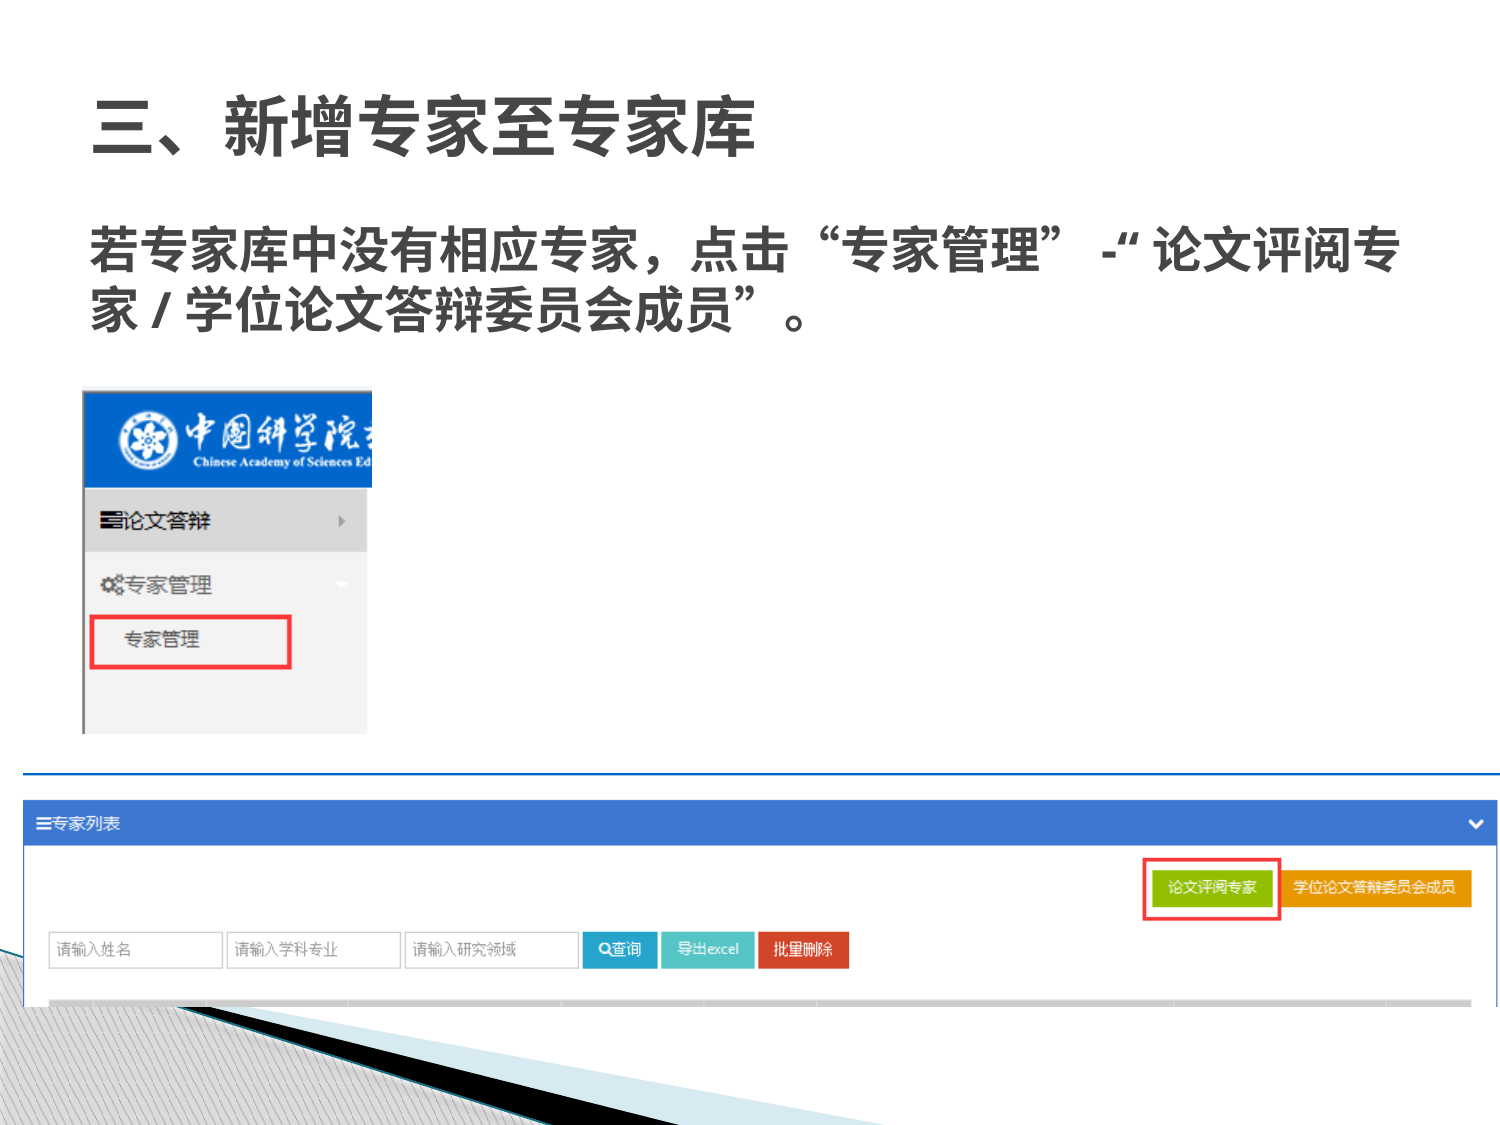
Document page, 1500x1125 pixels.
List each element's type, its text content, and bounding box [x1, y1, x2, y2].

picture [81, 386, 372, 734]
title 若专家库中没有相应专家，点击“专家管理”-“论文评阅专家/学位论文答辩委员会成员”。 [75, 219, 1425, 433]
picture [23, 773, 1500, 1007]
text_box 三、新增专家至专家库 [74, 30, 1425, 219]
